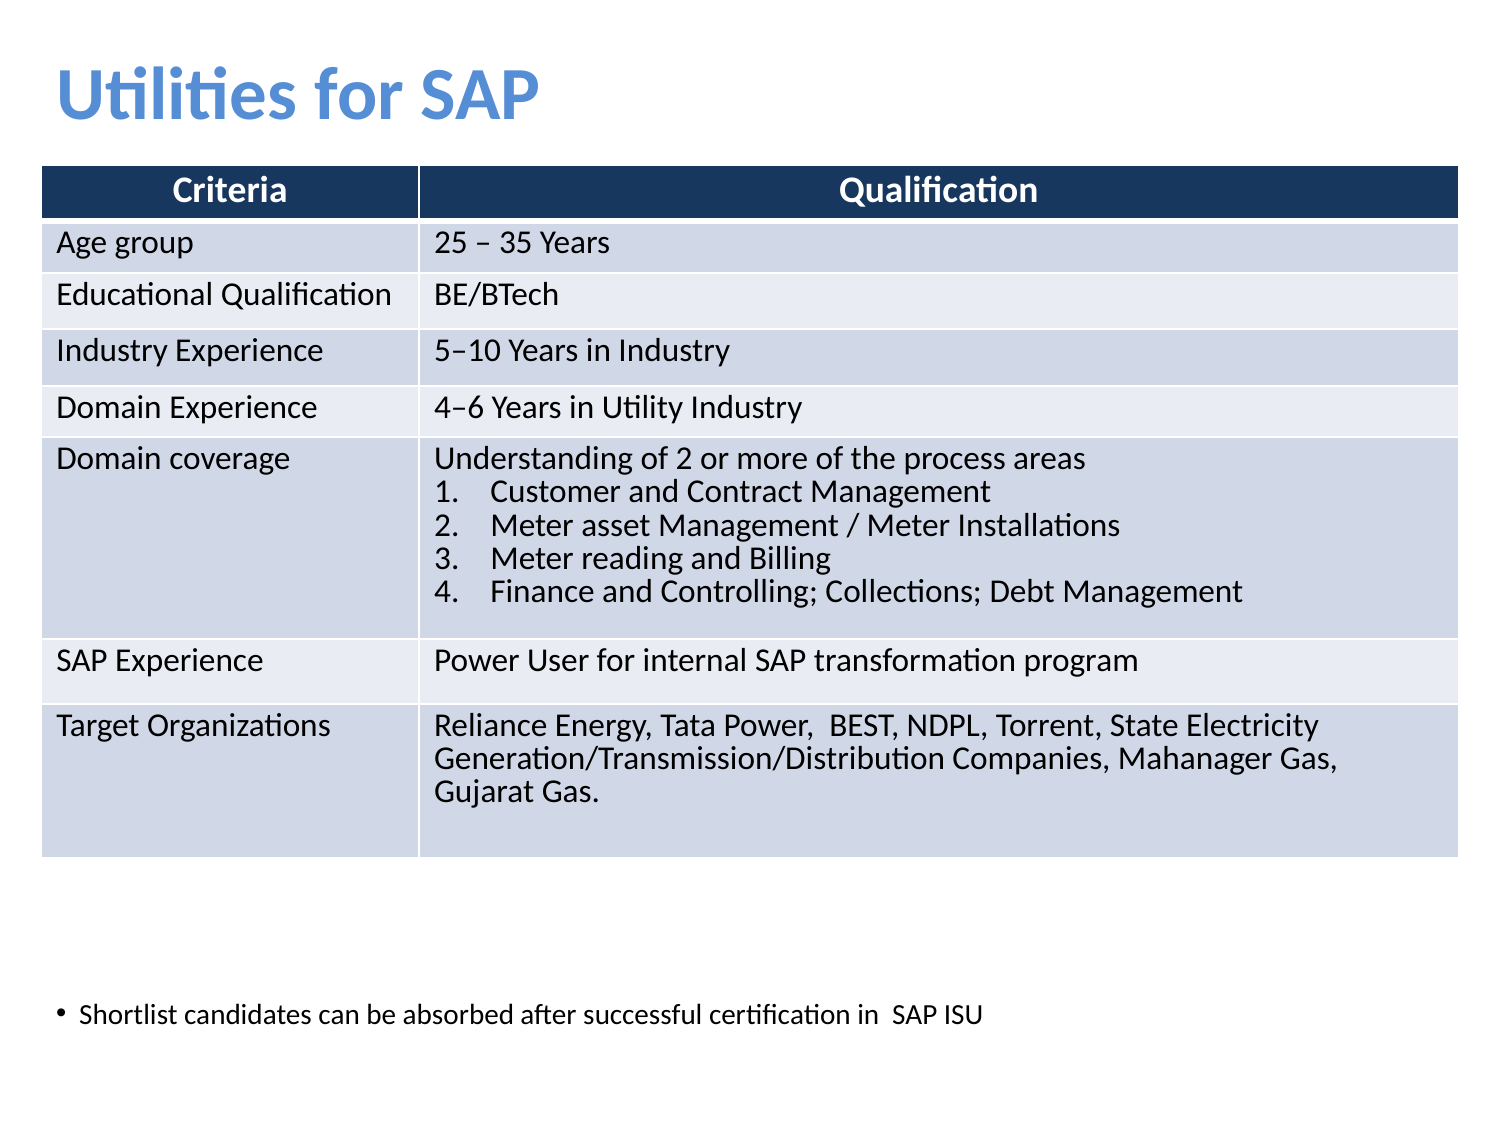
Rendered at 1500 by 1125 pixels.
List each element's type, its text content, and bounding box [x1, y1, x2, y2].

table_cell 4–6 Years in Utility Industry [420, 387, 1458, 436]
table_cell Educational Qualification [42, 274, 418, 328]
title Utilities for SAP [41, 18, 1392, 161]
table_cell Age group [42, 224, 418, 272]
table_cell 5–10 Years in Industry [420, 330, 1458, 385]
table_header Criteria [42, 166, 418, 218]
table_cell Power User for internal SAP transformation program [420, 640, 1458, 703]
table_cell SAP Experience [42, 640, 418, 703]
table_cell Reliance Energy, Tata Power, BEST, NDPL, Torrent, State Electricity Generation/Transmission/Distribution Companies, Mahanager Gas, Gujarat Gas. [420, 705, 1458, 857]
table_cell Target Organizations [42, 705, 418, 857]
table_cell 25 – 35 Years [420, 224, 1458, 272]
table_cell BE/BTech [420, 274, 1458, 328]
table_cell Industry Experience [42, 330, 418, 385]
table_cell Domain coverage [42, 438, 418, 638]
table_cell Domain Experience [42, 387, 418, 436]
table_header Qualification [420, 166, 1458, 218]
text_box Shortlist candidates can be absorbed after successful certification in SAP ISU [41, 987, 1459, 1038]
table_cell Understanding of 2 or more of the process areas Customer and Contract Management Meter asset Management / Meter Installations Meter reading and Billing Finance and Controlling; Collections; Debt Management [420, 438, 1458, 638]
